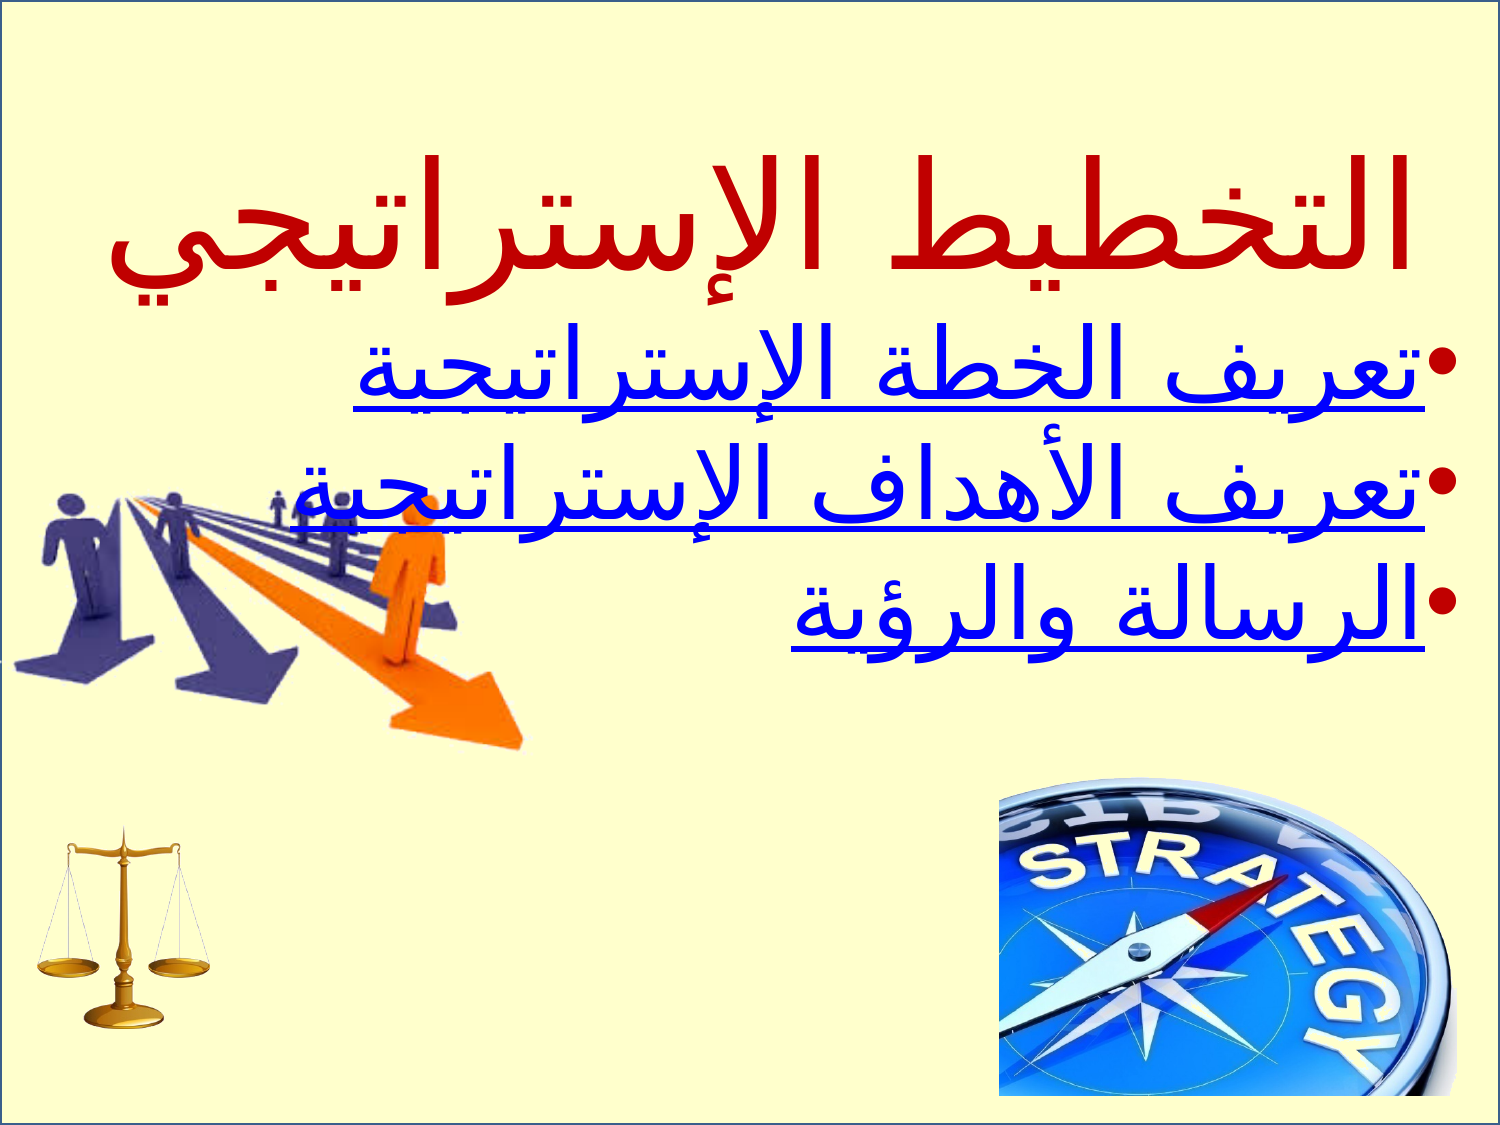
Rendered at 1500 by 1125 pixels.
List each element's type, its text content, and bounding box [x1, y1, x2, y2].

text_box التخطيط الإستراتيجي تعريف الخطة الإستراتيجية تعريف الأهداف الإستراتيجية الرسالة والرؤية [49, 112, 1475, 848]
picture [37, 824, 210, 1030]
picture [999, 774, 1457, 1096]
picture [0, 387, 551, 787]
text_box [0, 0, 1500, 1125]
